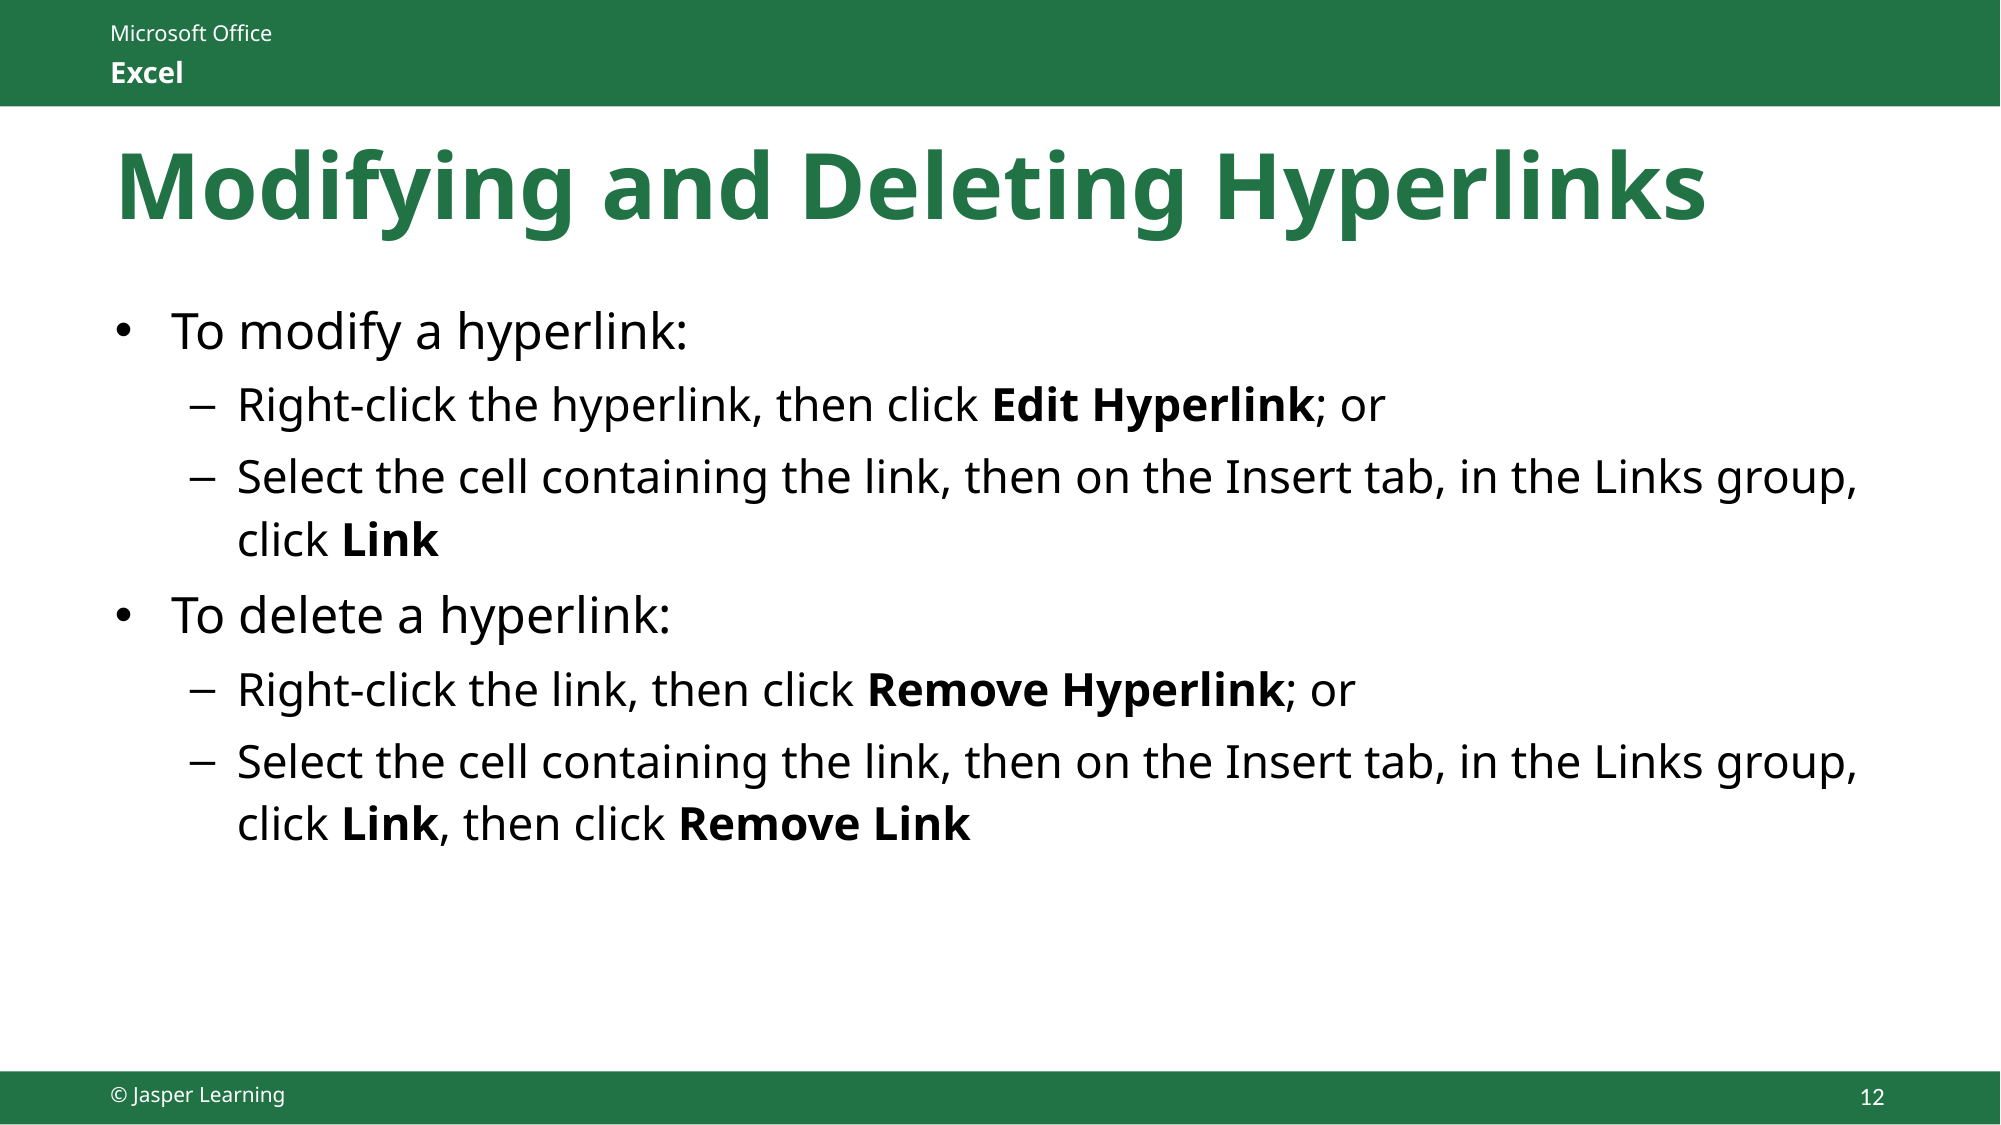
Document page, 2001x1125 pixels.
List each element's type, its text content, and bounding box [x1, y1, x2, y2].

slide_number 12 [1433, 1065, 1900, 1125]
list To modify a hyperlink: Right-click the hyperlink, then click Edit Hyperlink; or Select the cell containing the link, then on the Insert tab, in the Links group, click Link To delete a hyperlink: Right-click the link, then click Remove Hyperlink; or Select the cell containing the link, then on the Insert tab, in the Links group, click Link, then click Remove Link [99, 283, 1900, 1026]
title Modifying and Deleting Hyperlinks [99, 118, 1866, 248]
footer © Jasper Learning [95, 1065, 729, 1125]
